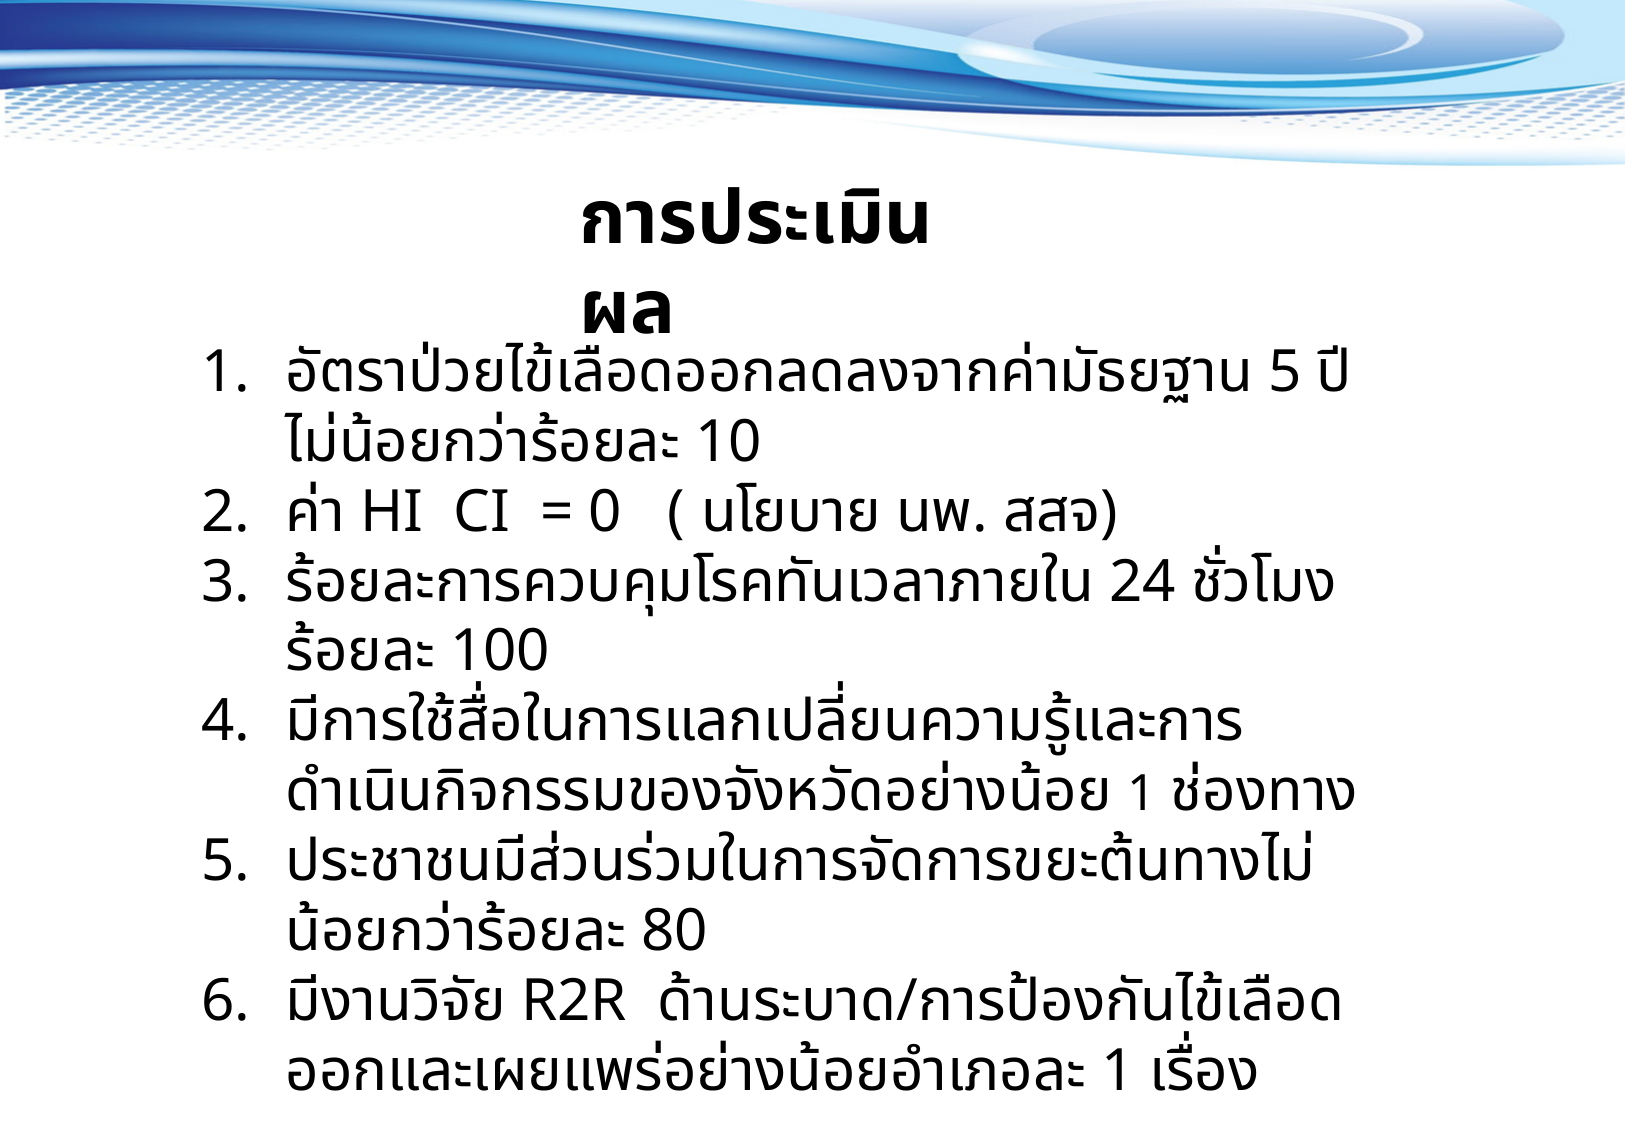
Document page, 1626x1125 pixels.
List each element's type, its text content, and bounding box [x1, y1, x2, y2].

picture [0, 0, 1625, 200]
text_box อัตราป่วยไข้เลือดออกลดลงจากค่ามัธยฐาน 5 ปี ไม่น้อยกว่าร้อยละ 10 ค่า HI CI = 0 ( นโยบาย นพ. สสจ) ร้อยละการควบคุมโรคทันเวลาภายใน 24 ชั่วโมง ร้อยละ 100 มีการใช้สื่อในการแลกเปลี่ยนความรู้และการดำเนินกิจกรรมของจังหวัดอย่างน้อย 1 ช่องทาง ประชาชนมีส่วนร่วมในการจัดการขยะต้นทางไม่น้อยกว่าร้อยละ 80 มีงานวิจัย R2R ด้านระบาด/การป้องกันไข้เลือดออกและเผยแพร่อย่างน้อยอำเภอละ 1 เรื่อง [186, 255, 1403, 1110]
text_box การประเมินผล [564, 211, 978, 255]
